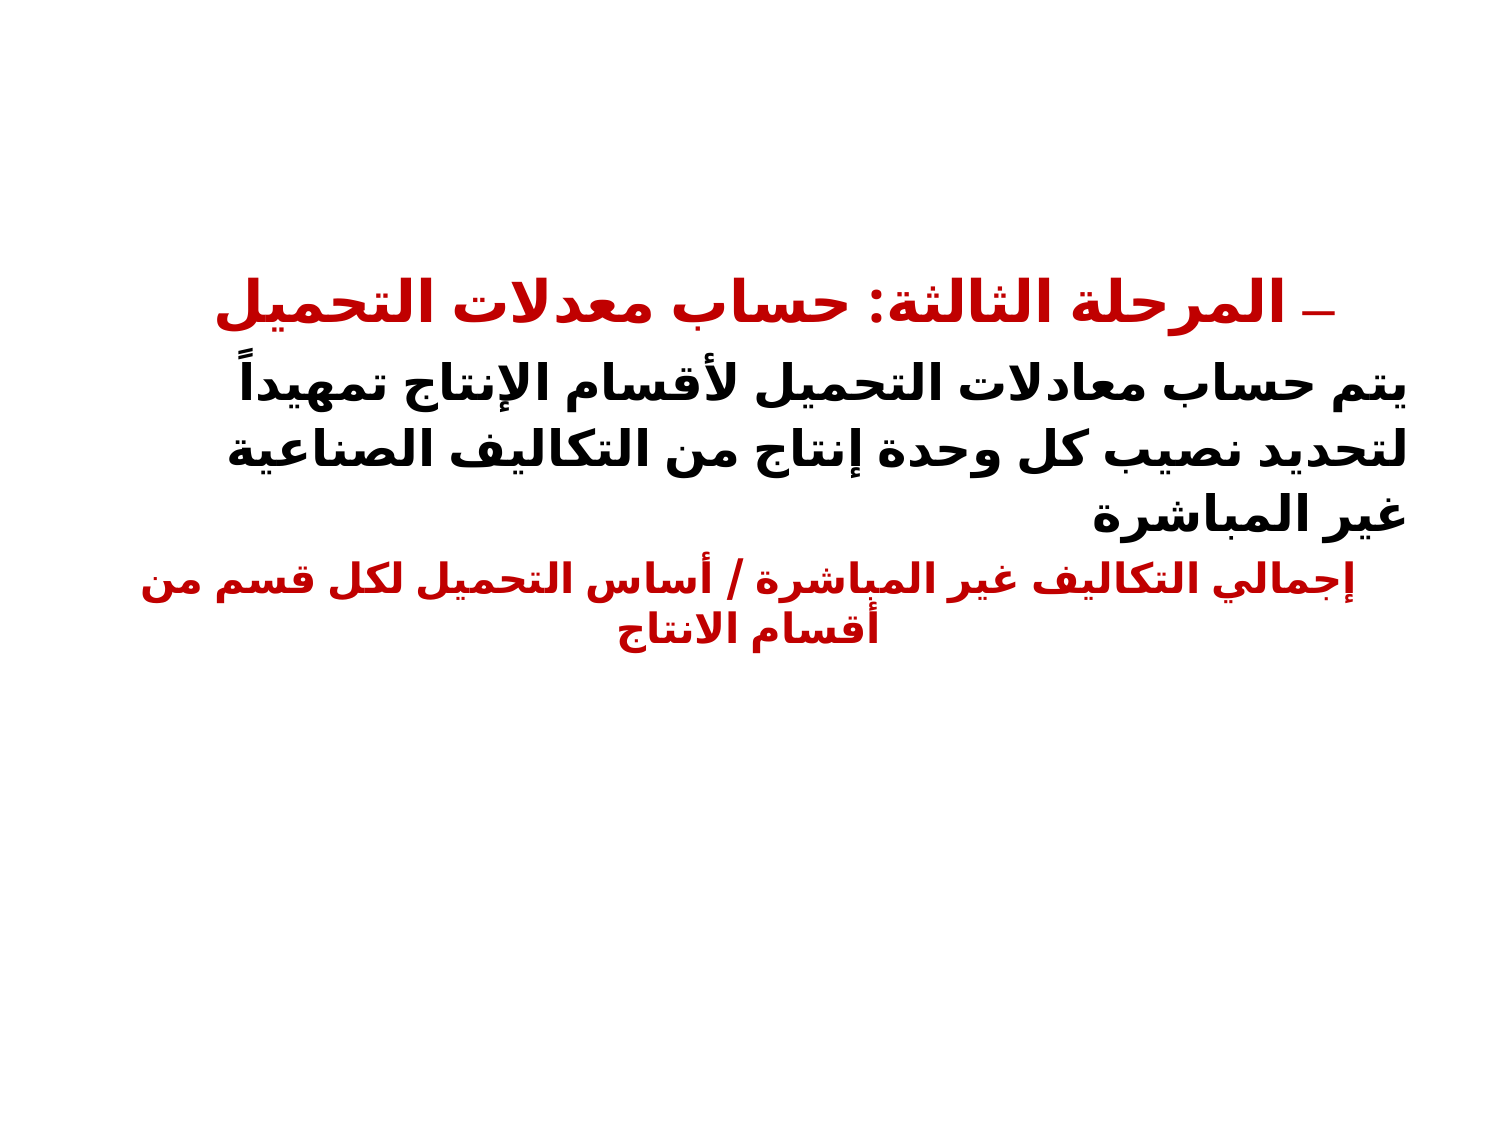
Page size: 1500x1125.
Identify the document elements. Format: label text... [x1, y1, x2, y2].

list المرحلة الثالثة: حساب معدلات التحميل يتم حساب معادلات التحميل لأقسام الإنتاج تمهيداً لتحديد نصيب كل وحدة إنتاج من التكاليف الصناعية غير المباشرة [75, 262, 1425, 1005]
text_box إجمالي التكاليف غير المباشرة / أساس التحميل لكل قسم من أقسام الانتاج [122, 544, 1375, 659]
